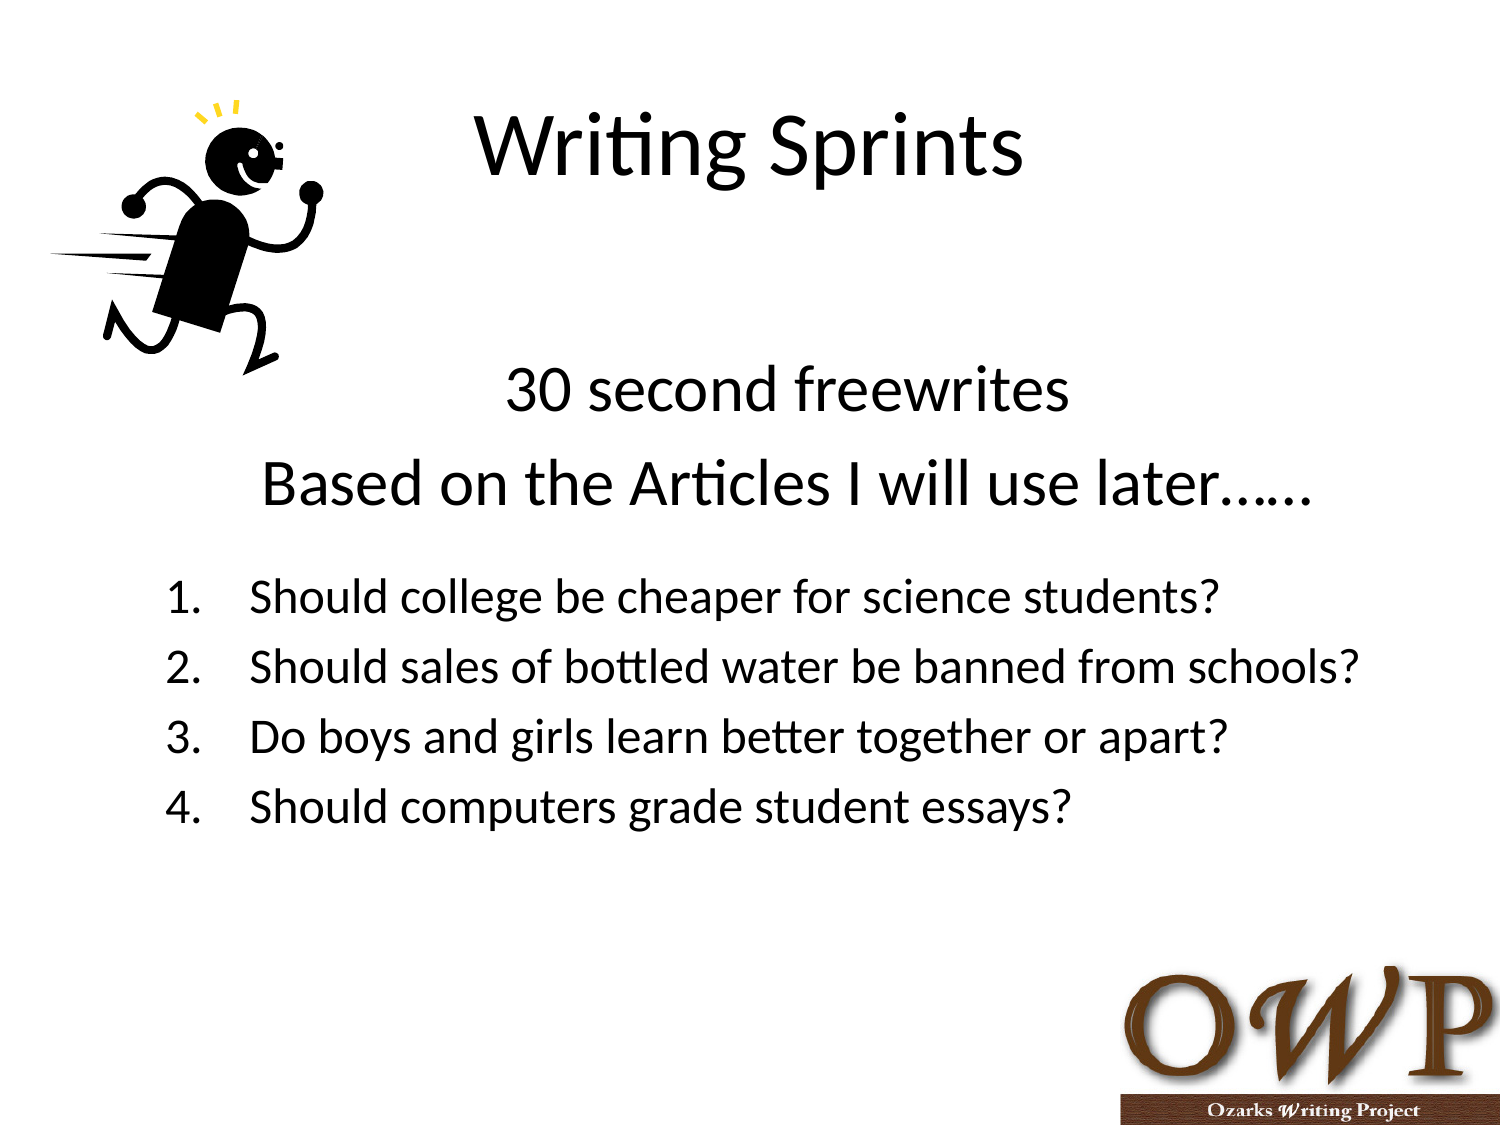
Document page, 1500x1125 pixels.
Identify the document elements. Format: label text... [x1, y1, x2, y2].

title Writing Sprints [74, 44, 1426, 233]
picture [1120, 957, 1500, 1125]
picture [49, 99, 326, 376]
list 30 second freewrites Based on the Articles I will use later…… Should college be cheaper for science students? Should sales of bottled water be banned from schools? Do boys and girls learn better together or apart? Should computers grade student essays? [149, 337, 1426, 1081]
